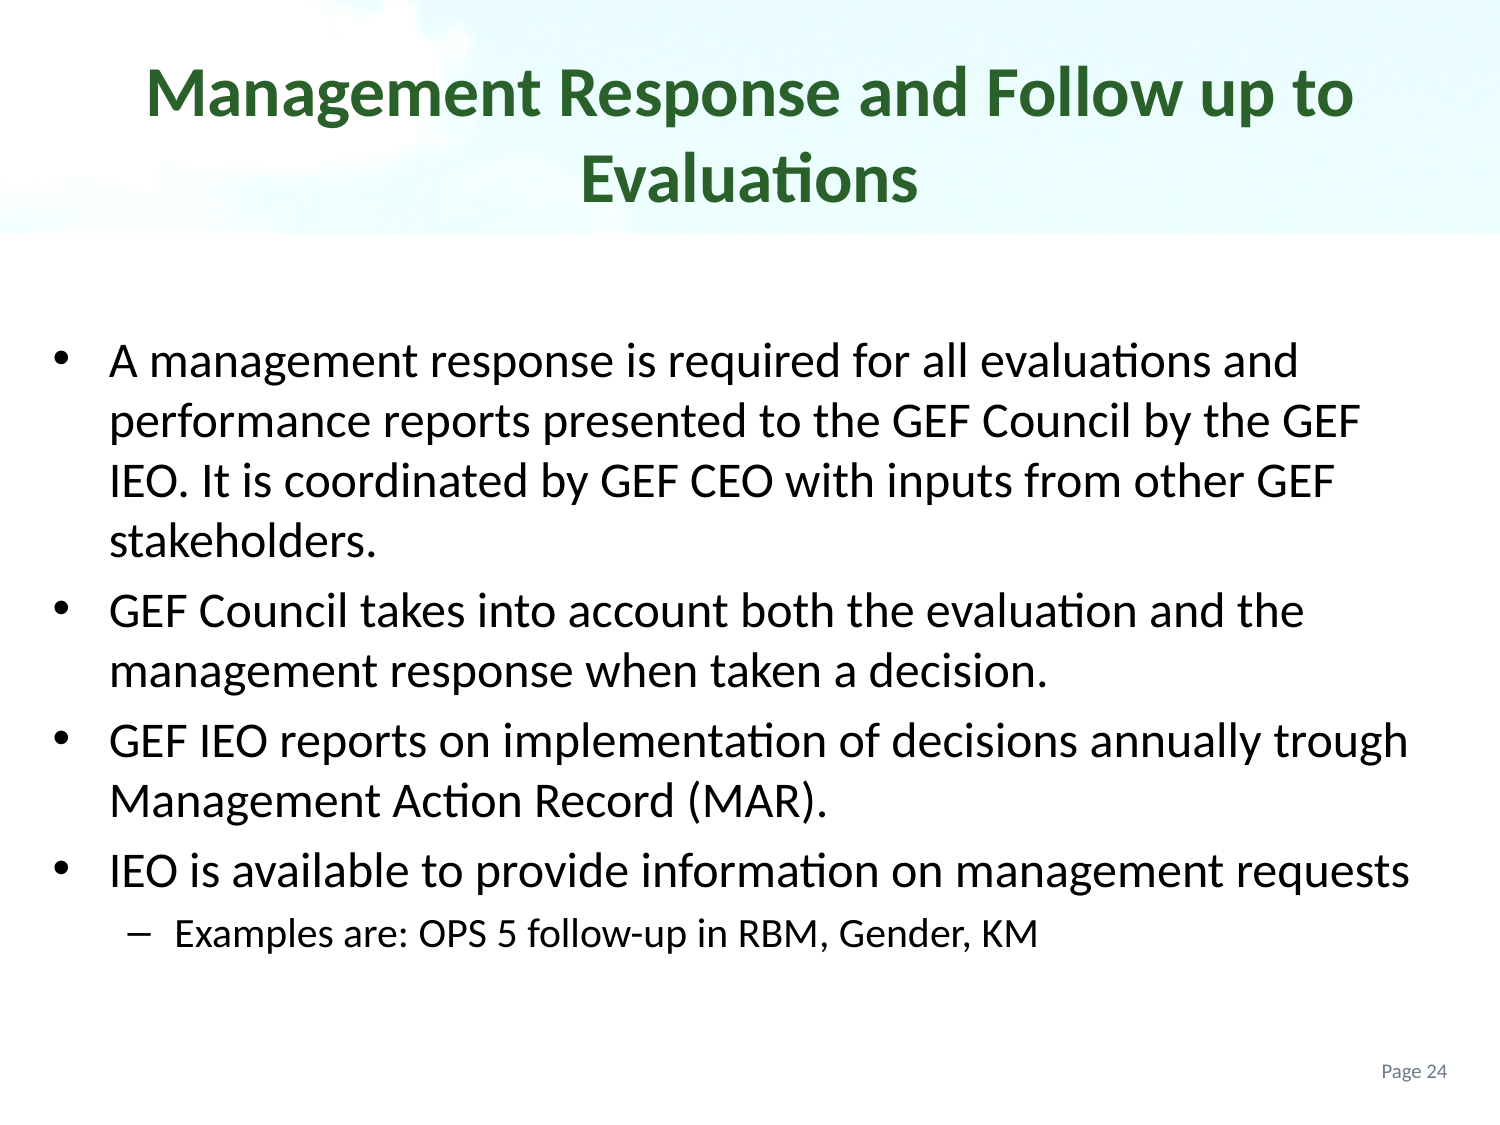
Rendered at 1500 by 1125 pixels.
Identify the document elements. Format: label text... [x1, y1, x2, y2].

title Management Response and Follow up to Evaluations [37, 37, 1463, 225]
list A management response is required for all evaluations and performance reports presented to the GEF Council by the GEF IEO. It is coordinated by GEF CEO with inputs from other GEF stakeholders. GEF Council takes into account both the evaluation and the management response when taken a decision. GEF IEO reports on implementation of decisions annually trough Management Action Record (MAR). IEO is available to provide information on management requests Examples are: OPS 5 follow-up in RBM, Gender, KM [37, 249, 1463, 1050]
